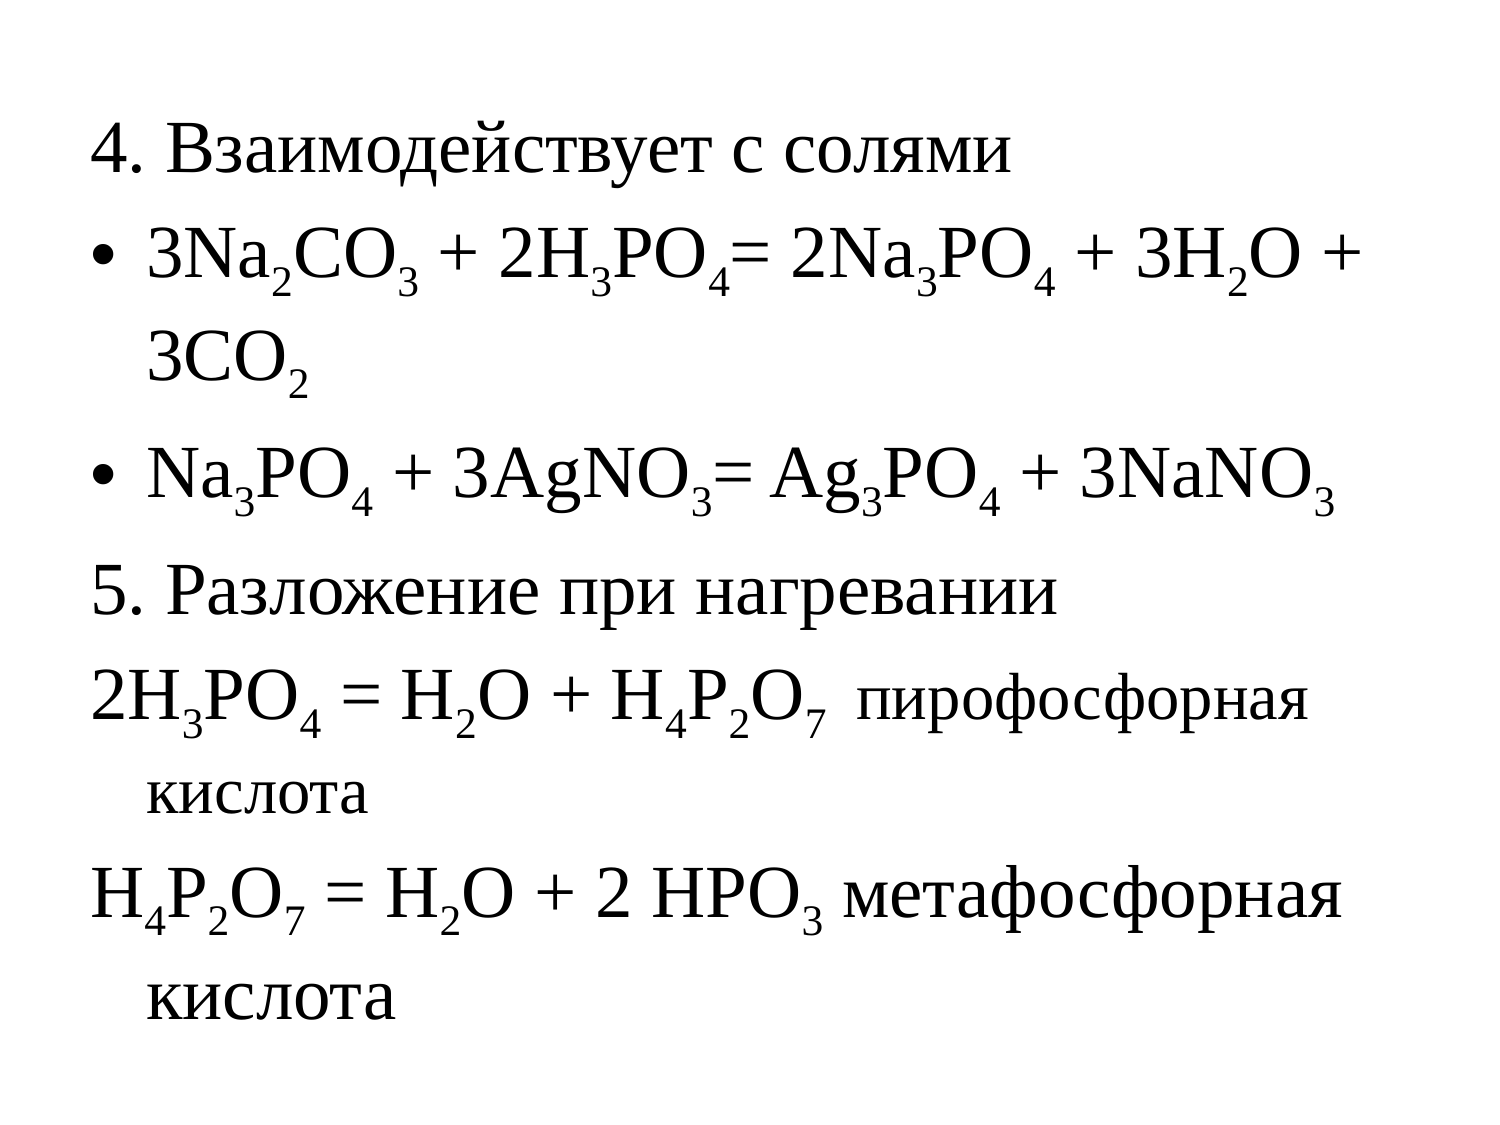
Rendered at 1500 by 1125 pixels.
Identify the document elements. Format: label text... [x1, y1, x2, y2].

list 4. Взаимодействует с солями 3Na2CO3 + 2H3PO4= 2Na3PO4 + 3H2O + 3CO2 Na3PO4 + 3AgNO3= Ag3PO4 + 3NaNO3 5. Разложение при нагревании 2H3PO4 = H2O + H4P2O7 пирофосфорная кислота H4P2O7 = H2O + 2 HPO3 метафосфорная кислота [75, 90, 1425, 1005]
